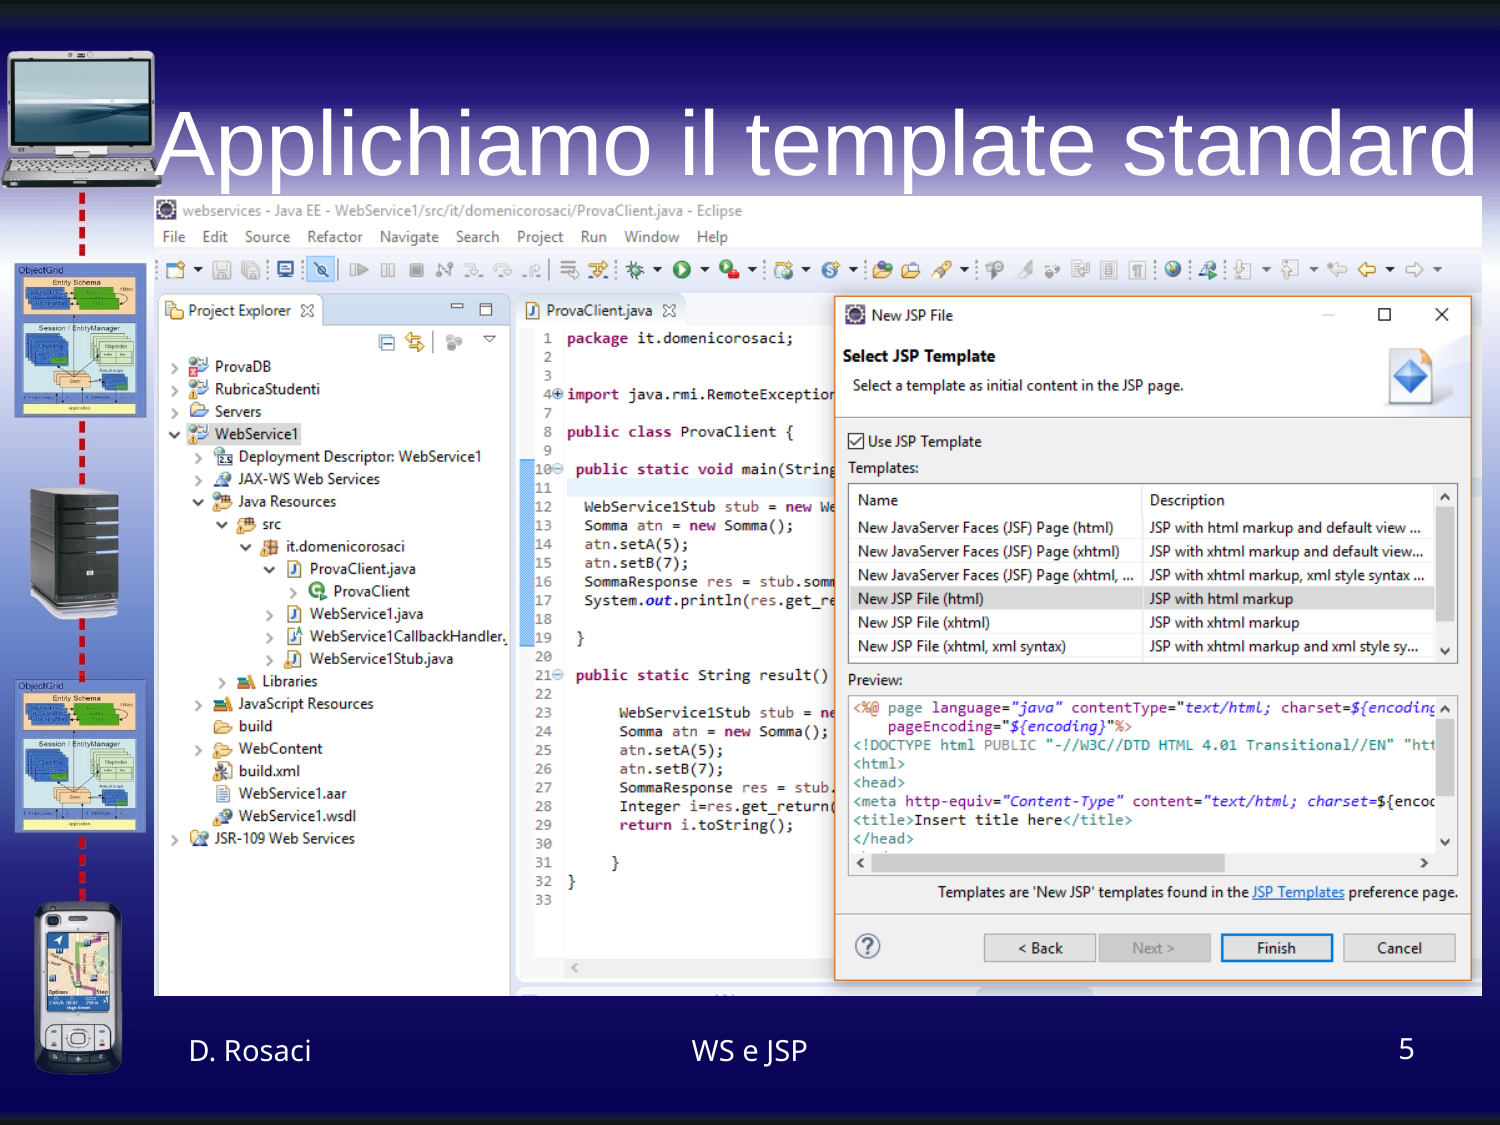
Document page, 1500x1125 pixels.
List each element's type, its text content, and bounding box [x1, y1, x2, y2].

title Applichiamo il template standard [135, 44, 1500, 233]
slide_number D. Rosaci [74, 1024, 426, 1103]
picture [0, 0, 1500, 1125]
footer WS e JSP [512, 1024, 988, 1103]
